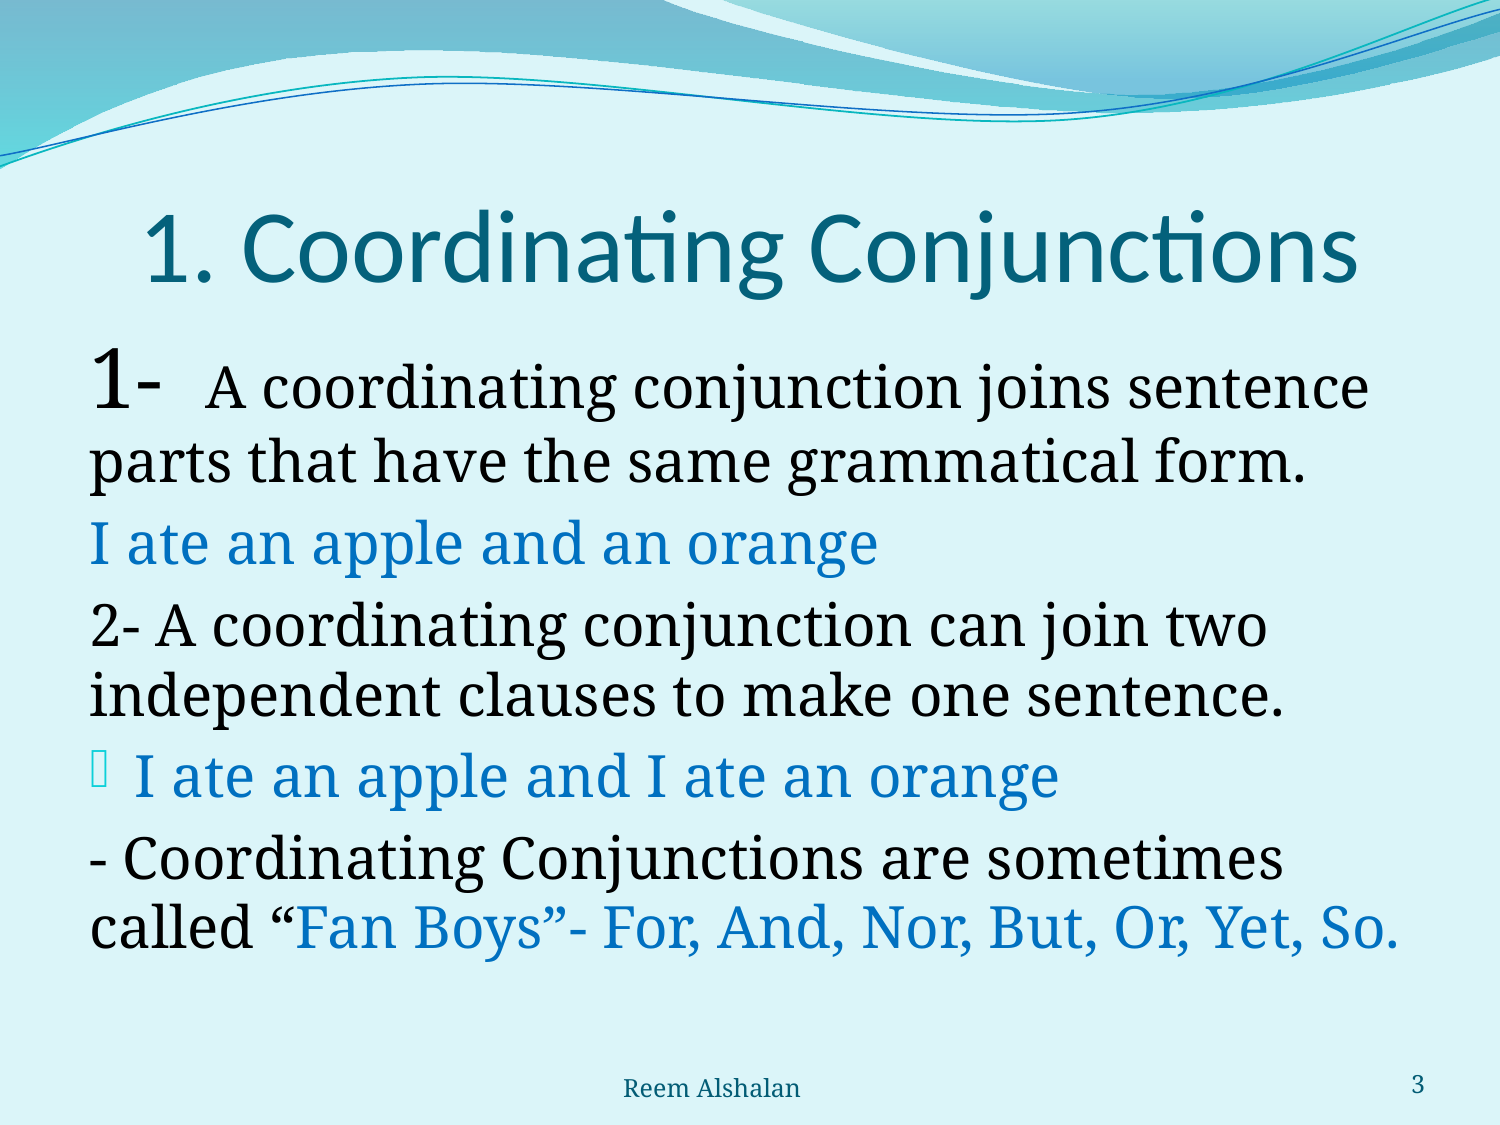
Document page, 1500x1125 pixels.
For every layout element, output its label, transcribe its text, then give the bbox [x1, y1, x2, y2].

slide_number 3 [1299, 1042, 1425, 1103]
title 1. Coordinating Conjunctions [75, 115, 1425, 303]
list 1- A coordinating conjunction joins sentence parts that have the same grammatical form. I ate an apple and an orange 2- A coordinating conjunction can join two independent clauses to make one sentence. I ate an apple and I ate an orange - Coordinating Conjunctions are sometimes called “Fan Boys”- For, And, Nor, But, Or, Yet, So. [75, 317, 1425, 1038]
footer Reem Alshalan [437, 1042, 988, 1103]
